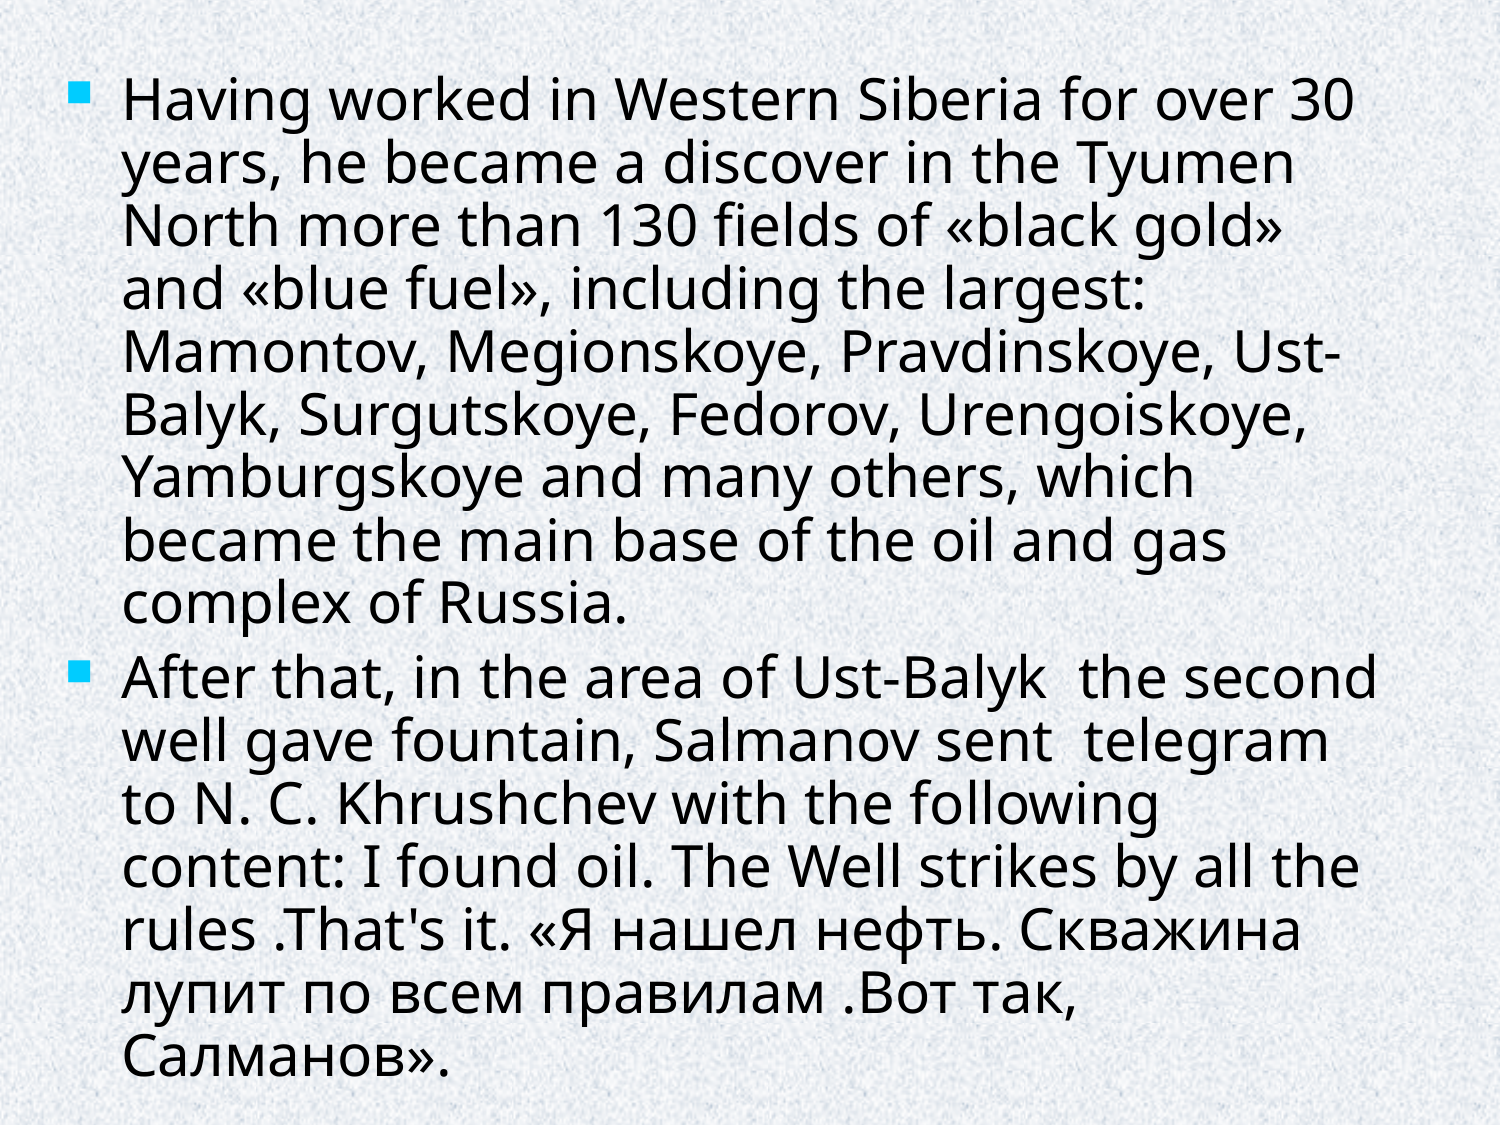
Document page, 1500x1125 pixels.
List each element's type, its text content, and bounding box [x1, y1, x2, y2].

list Having worked in Western Siberia for over 30 years, he became a discover in the Tyumen North more than 130 fields of «black gold» and «blue fuel», including the largest: Mamontov, Megionskoye, Pravdinskoye, Ust-Balyk, Surgutskoye, Fedorov, Urengoiskoye, Yamburgskoye and many others, which became the main base of the oil and gas complex of Russia. After that, in the area of Ust-Balyk the second well gave fountain, Salmanov sent telegram to N. C. Khrushchev with the following content: I found oil. The Well strikes by all the rules .That's it. «Я нашел нефть. Скважина лупит по всем правилам .Вот так, Салманов». [49, 62, 1401, 738]
